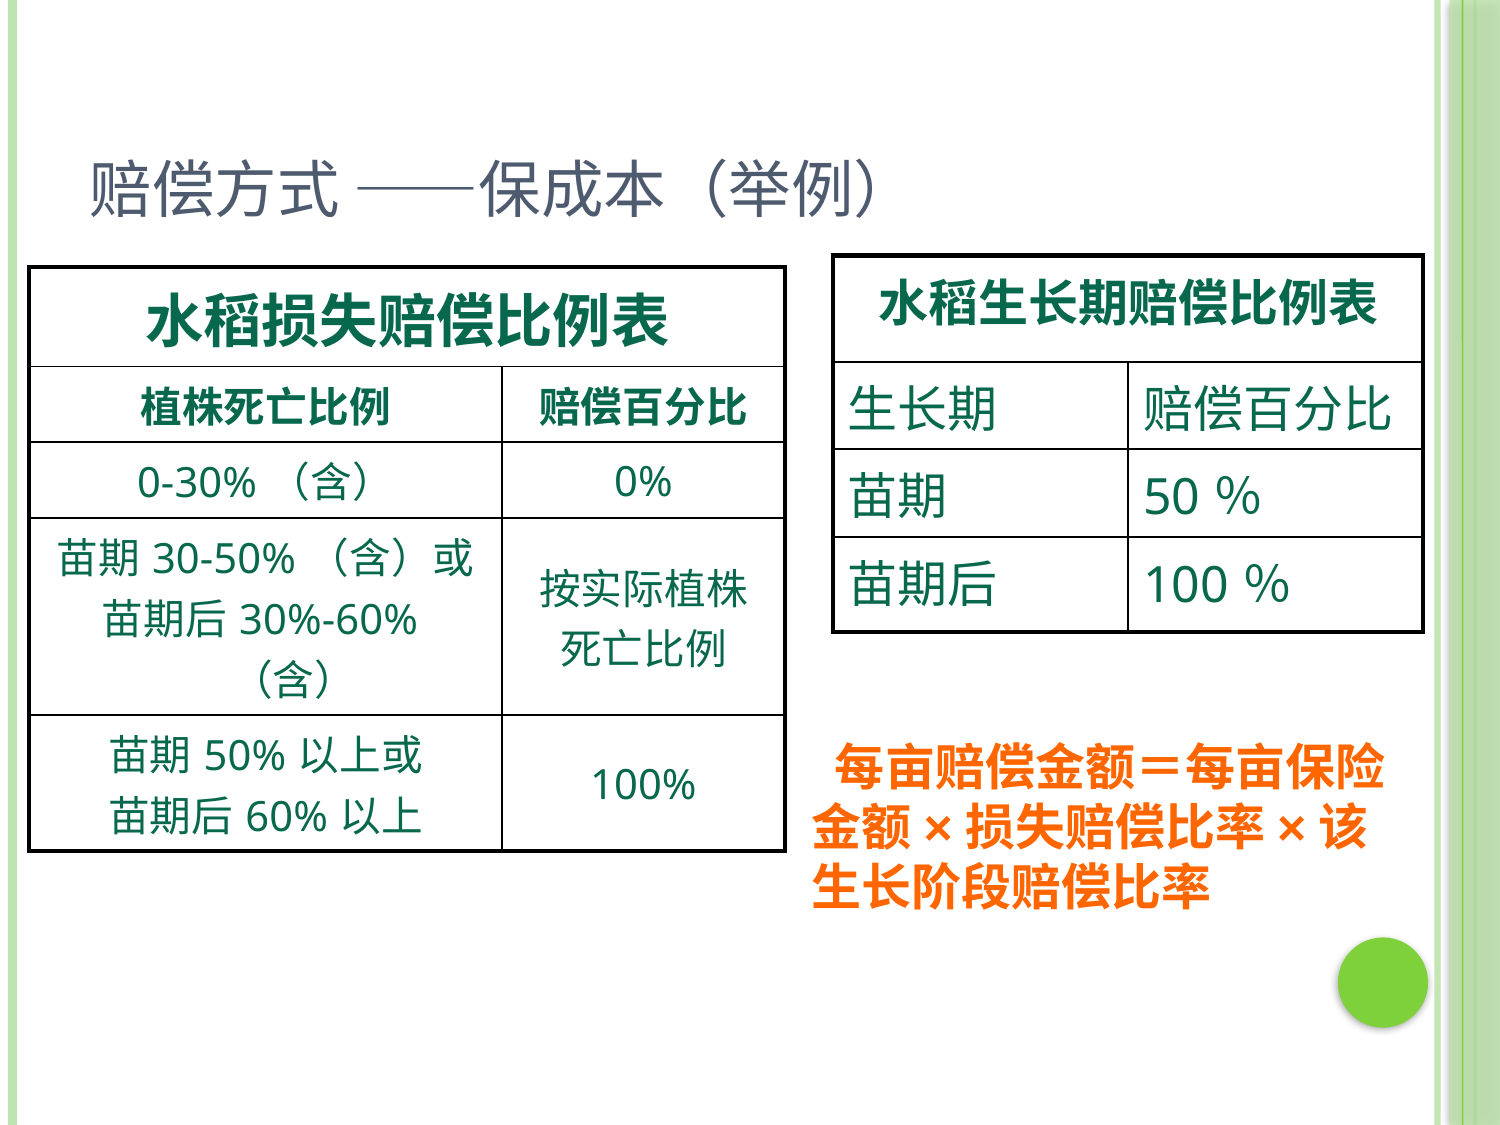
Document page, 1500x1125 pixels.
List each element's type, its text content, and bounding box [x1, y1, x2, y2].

table_cell 赔偿百分比 [1129, 363, 1421, 448]
table_cell 按实际植株死亡比例 [503, 519, 783, 714]
table_cell 0-30%（含） [31, 443, 501, 517]
table_cell 100％ [1129, 538, 1421, 630]
table_cell 0% [503, 443, 783, 517]
table_cell 生长期 [835, 363, 1127, 448]
table_cell 苗期50%以上或 苗期后60%以上 [31, 716, 501, 849]
table_cell 苗期30-50%（含）或 苗期后30%-60%（含） [31, 519, 501, 714]
table_cell 赔偿百分比 [503, 367, 783, 441]
table_cell 50％ [1129, 450, 1421, 536]
table_header 水稻损失赔偿比例表 [31, 269, 783, 366]
table_cell 苗期 [835, 450, 1127, 536]
title 赔偿方式 ——保成本（举例） [75, 45, 1300, 233]
table_cell 植株死亡比例 [31, 367, 501, 441]
table_cell 苗期后 [835, 538, 1127, 630]
table_header 水稻生长期赔偿比例表 [835, 258, 1421, 361]
text_box 每亩赔偿金额＝每亩保险金额×损失赔偿比率×该生长阶段赔偿比率 [797, 727, 1412, 923]
table_cell 100% [503, 716, 783, 849]
